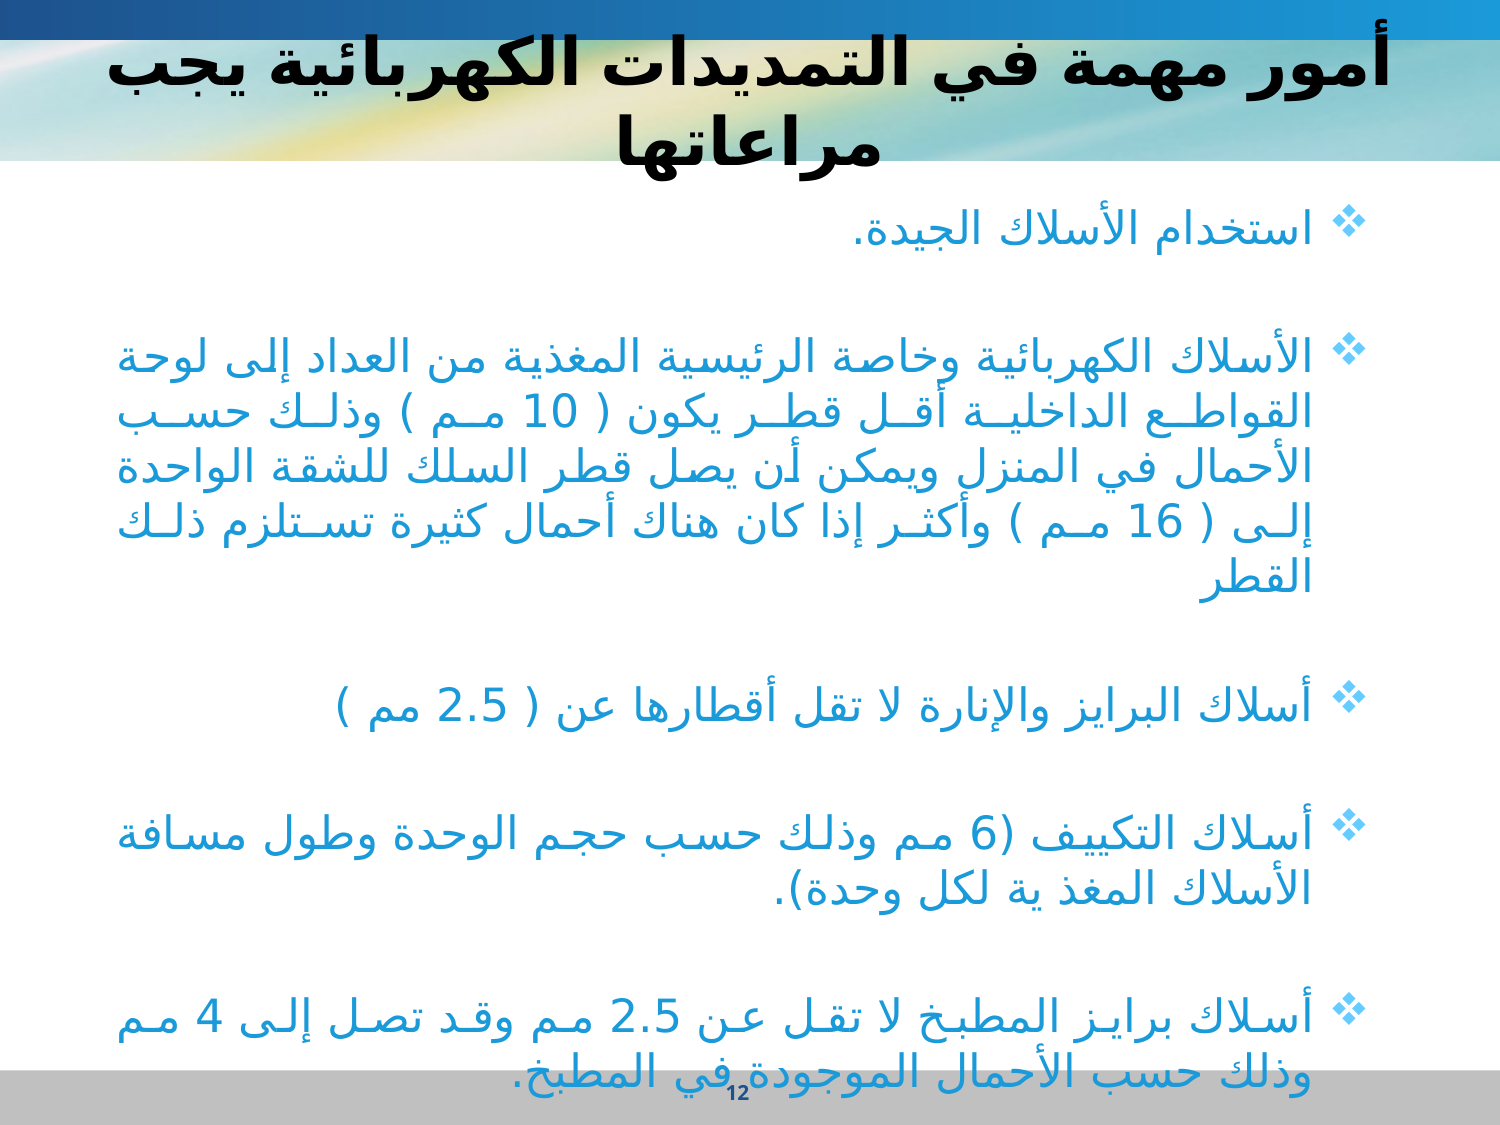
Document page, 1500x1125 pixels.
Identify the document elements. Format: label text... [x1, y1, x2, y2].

list استخدام الأسلاك الجيدة. الأسلاك الكهربائية وخاصة الرئيسية المغذية من العداد إلى لوحة القواطع الداخلية أقل قطر يكون ( 10 مم ) وذلك حسب الأحمال في المنزل ويمكن أن يصل قطر السلك للشقة الواحدة إلى ( 16 مم ) وأكثر إذا كان هناك أحمال كثيرة تستلزم ذلك القطر أسلاك البرايز والإنارة لا تقل أقطارها عن ( 2.5 مم ) أسلاك التكييف (6 مم وذلك حسب حجم الوحدة وطول مسافة الأسلاك المغذ ية لكل وحدة). أسلاك برايز المطبخ لا تقل عن 2.5 مم وقد تصل إلى 4 مم وذلك حسب الأحمال الموجودة في المطبخ. [101, 191, 1386, 988]
picture [0, 39, 1500, 161]
title أمور مهمة في التمديدات الكهربائية يجب مراعاتها [75, 52, 1425, 145]
slide_number 12 [562, 1072, 913, 1115]
